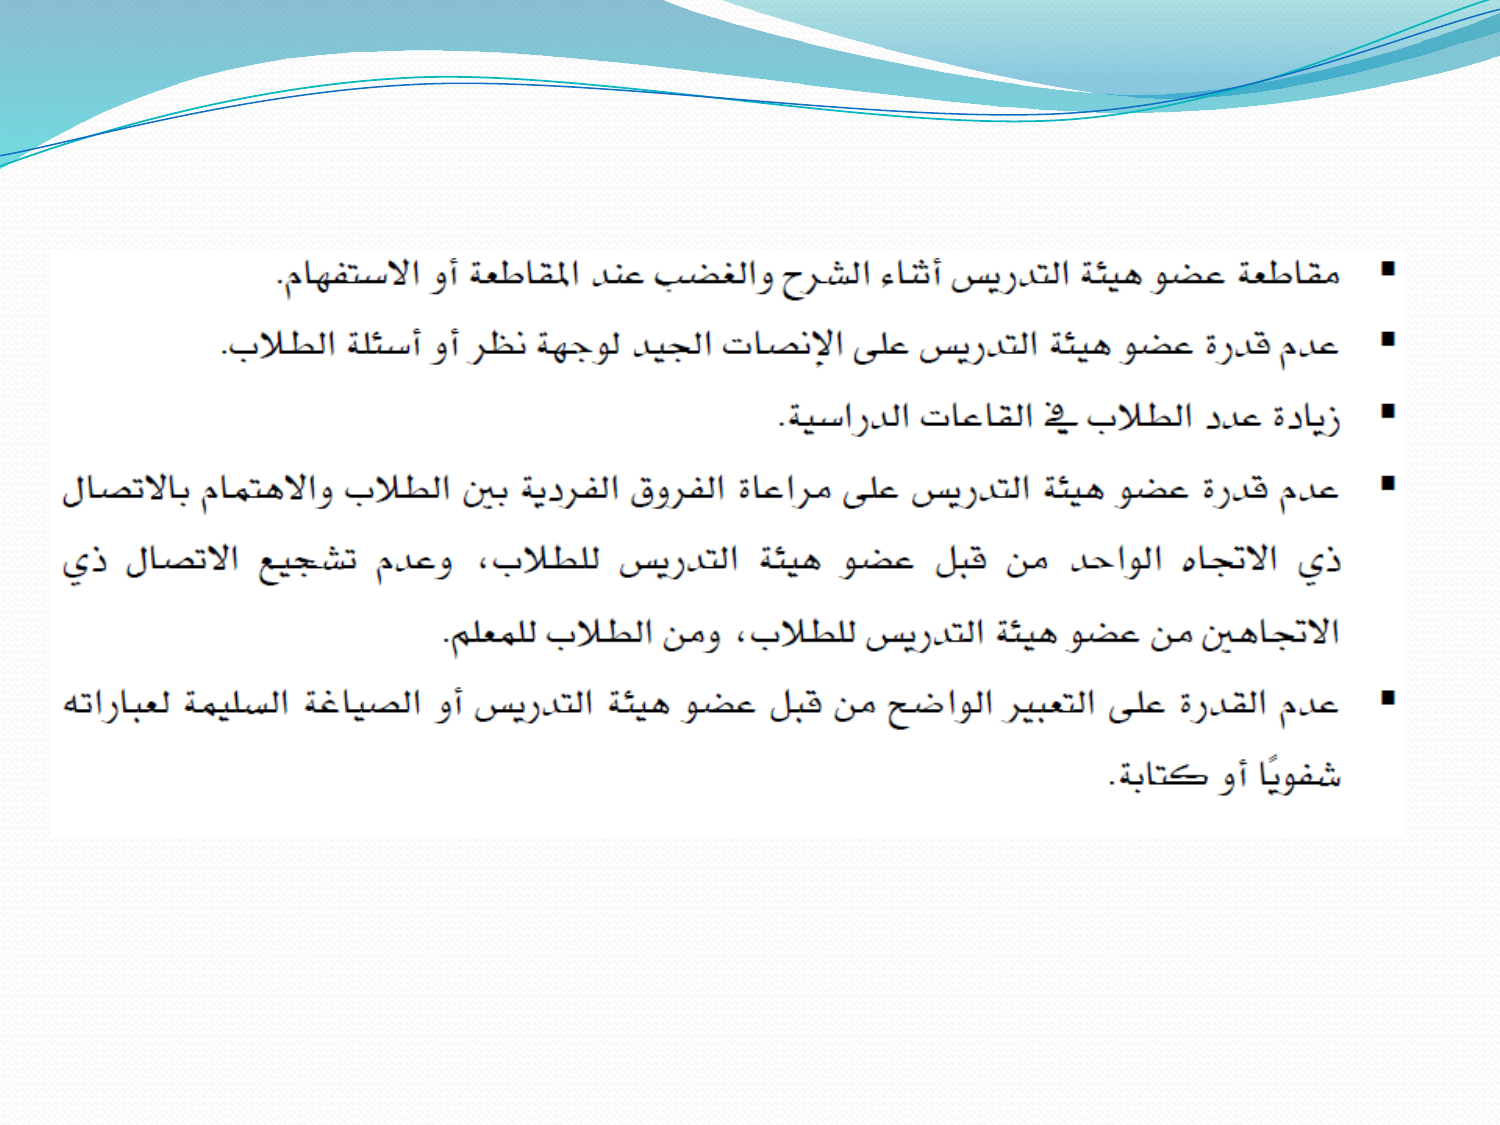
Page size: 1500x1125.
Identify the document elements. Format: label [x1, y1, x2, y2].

picture [49, 249, 1405, 838]
